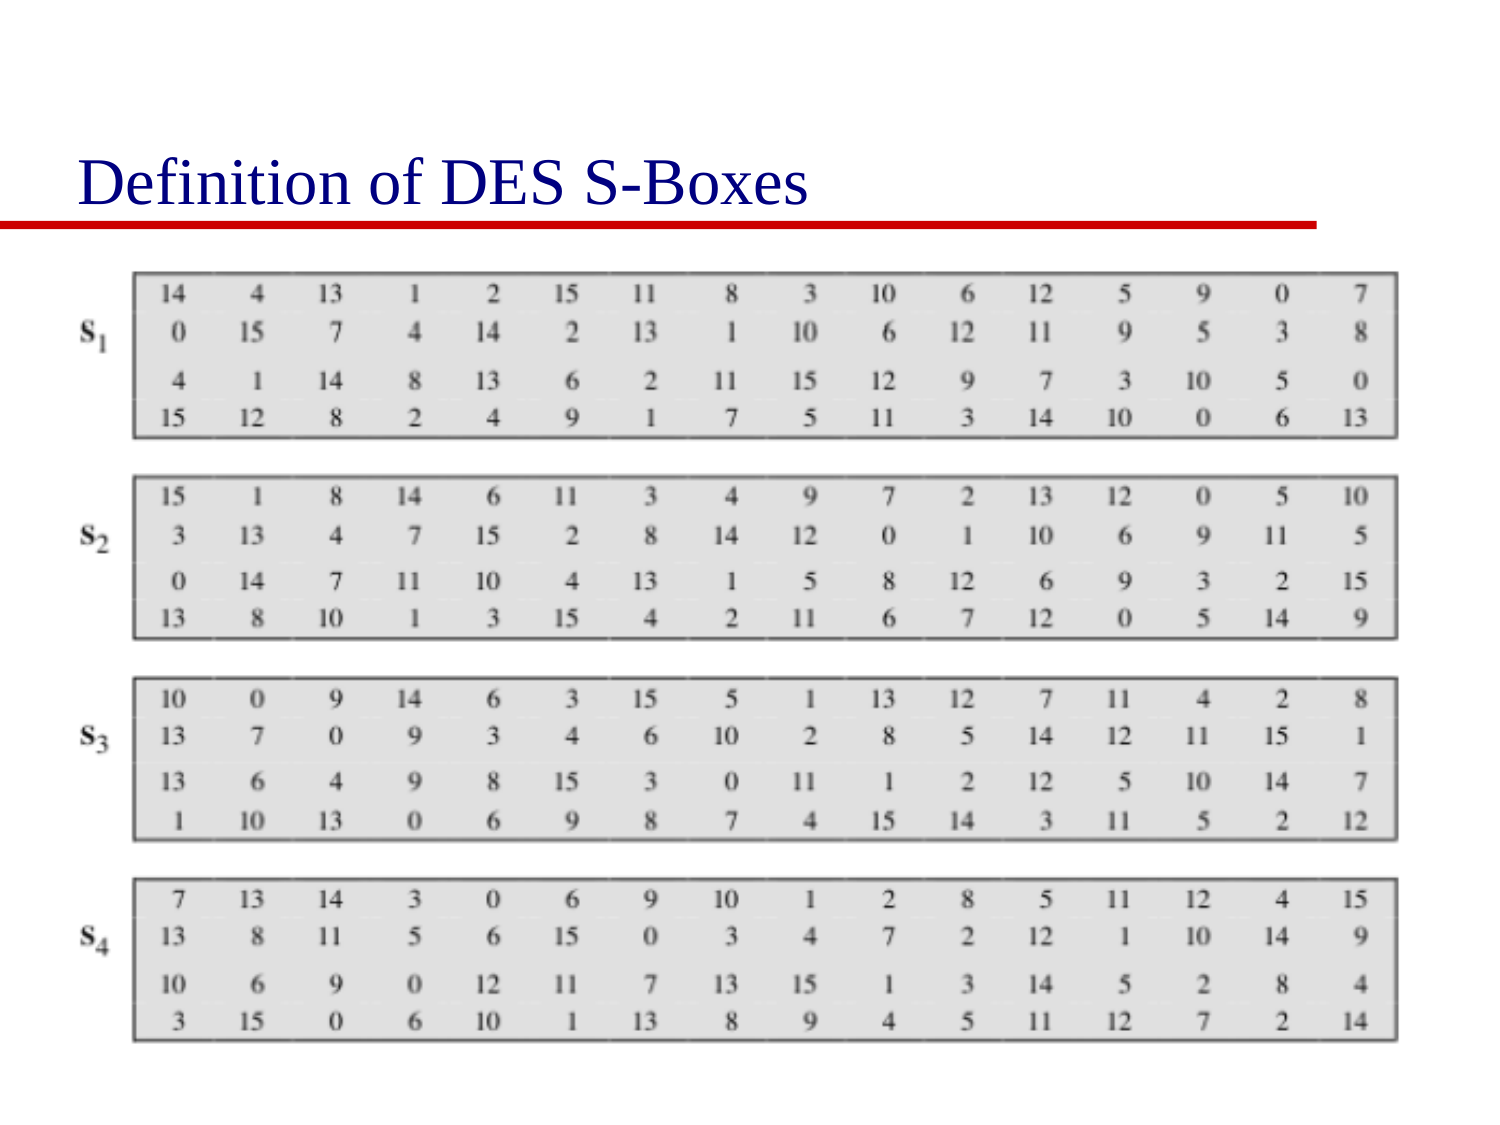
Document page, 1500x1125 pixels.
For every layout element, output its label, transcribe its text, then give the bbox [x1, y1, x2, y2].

picture [52, 241, 1412, 1062]
title Definition of DES S-Boxes [62, 43, 1338, 226]
